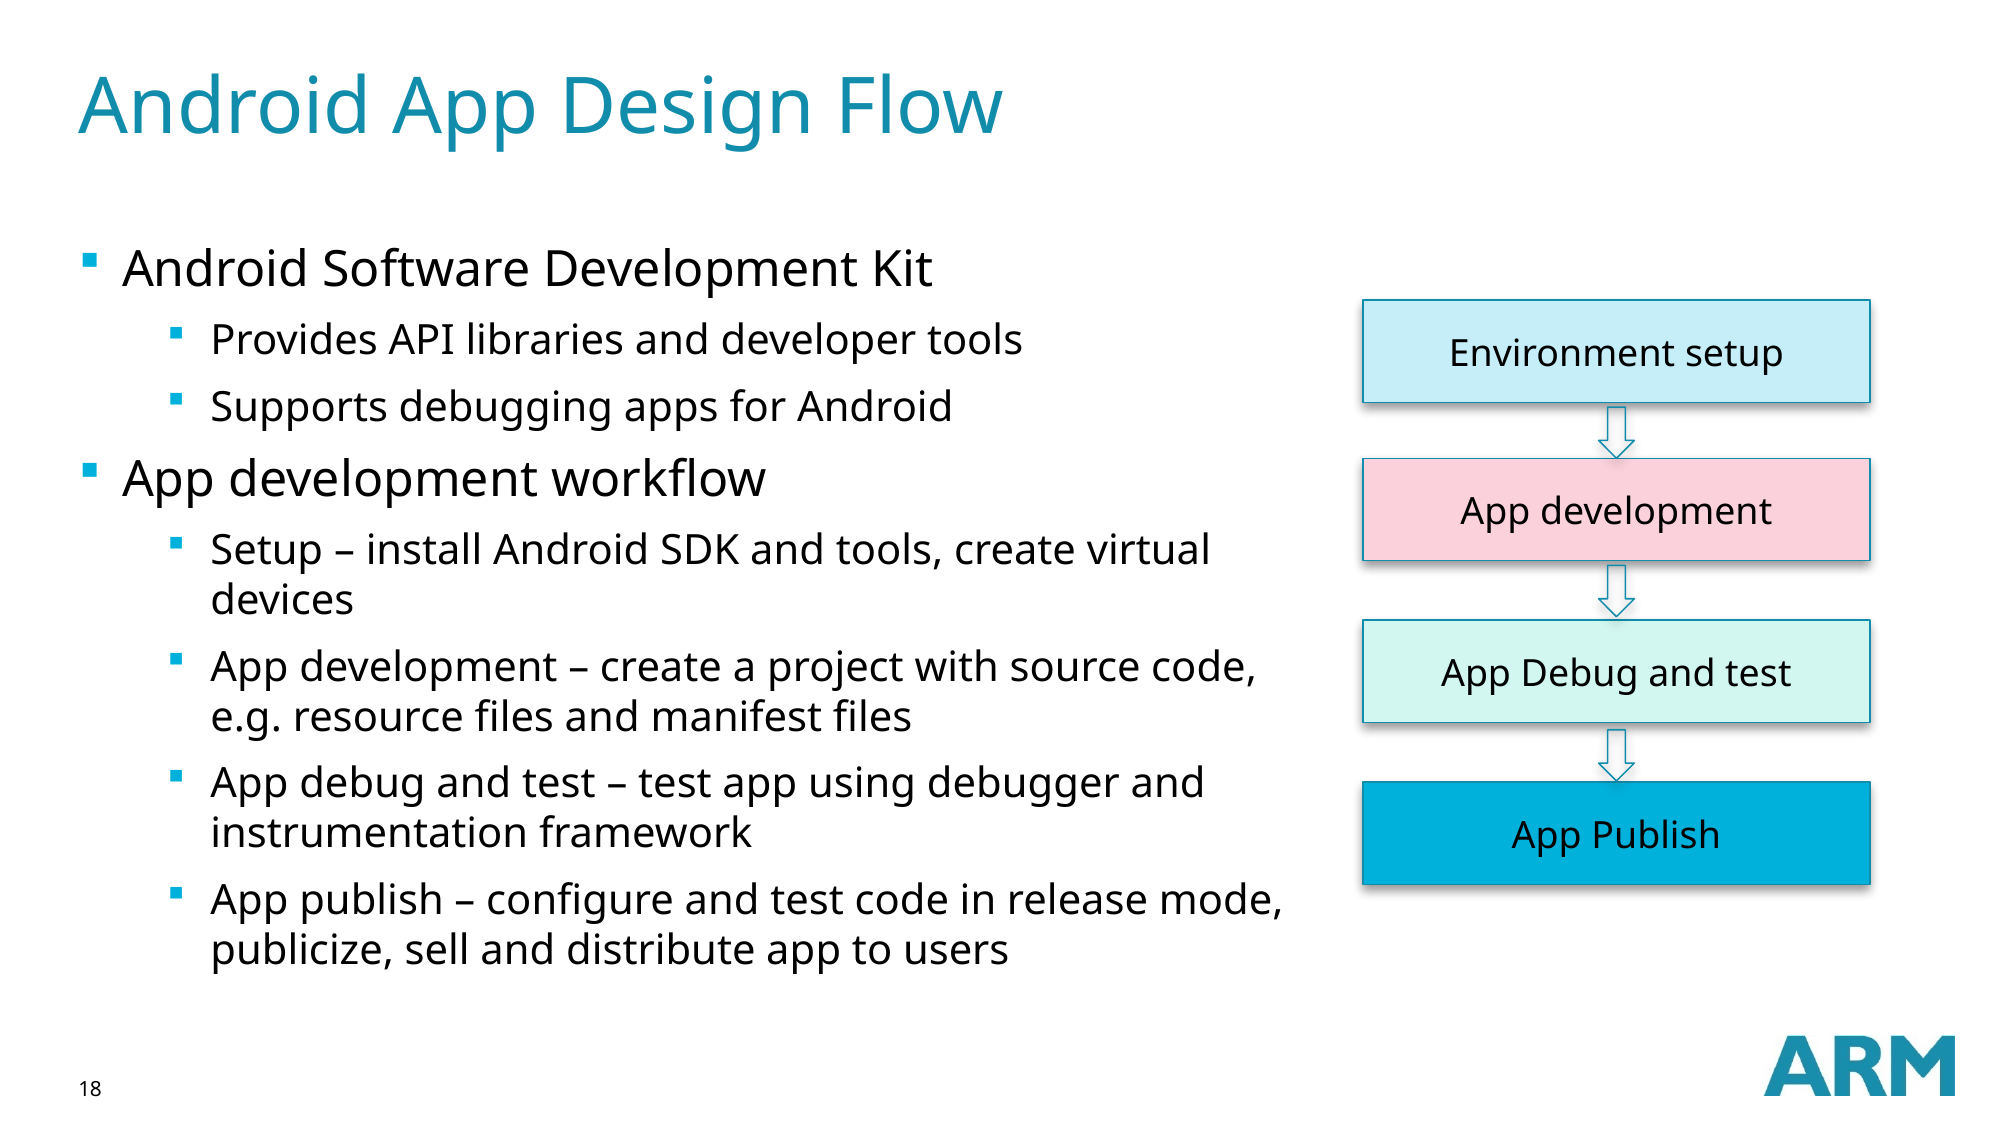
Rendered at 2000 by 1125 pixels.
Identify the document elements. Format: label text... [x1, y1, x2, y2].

picture [1763, 1035, 1955, 1096]
text_box [1597, 564, 1636, 618]
text_box [1597, 728, 1636, 782]
text_box [1597, 406, 1636, 459]
list Android Software Development Kit Provides API libraries and developer tools Supports debugging apps for Android App development workflow Setup – install Android SDK and tools, create virtual devices App development – create a project with source code, e.g. resource files and manifest files App debug and test – test app using debugger and instrumentation framework App publish – configure and test code in release mode, publicize, sell and distribute app to users [78, 236, 1323, 1004]
text_box App Publish [1362, 781, 1871, 885]
text_box Environment setup [1362, 299, 1871, 403]
text_box App development [1362, 458, 1871, 561]
text_box App Debug and test [1362, 619, 1871, 723]
title Android App Design Flow [78, 55, 1910, 150]
